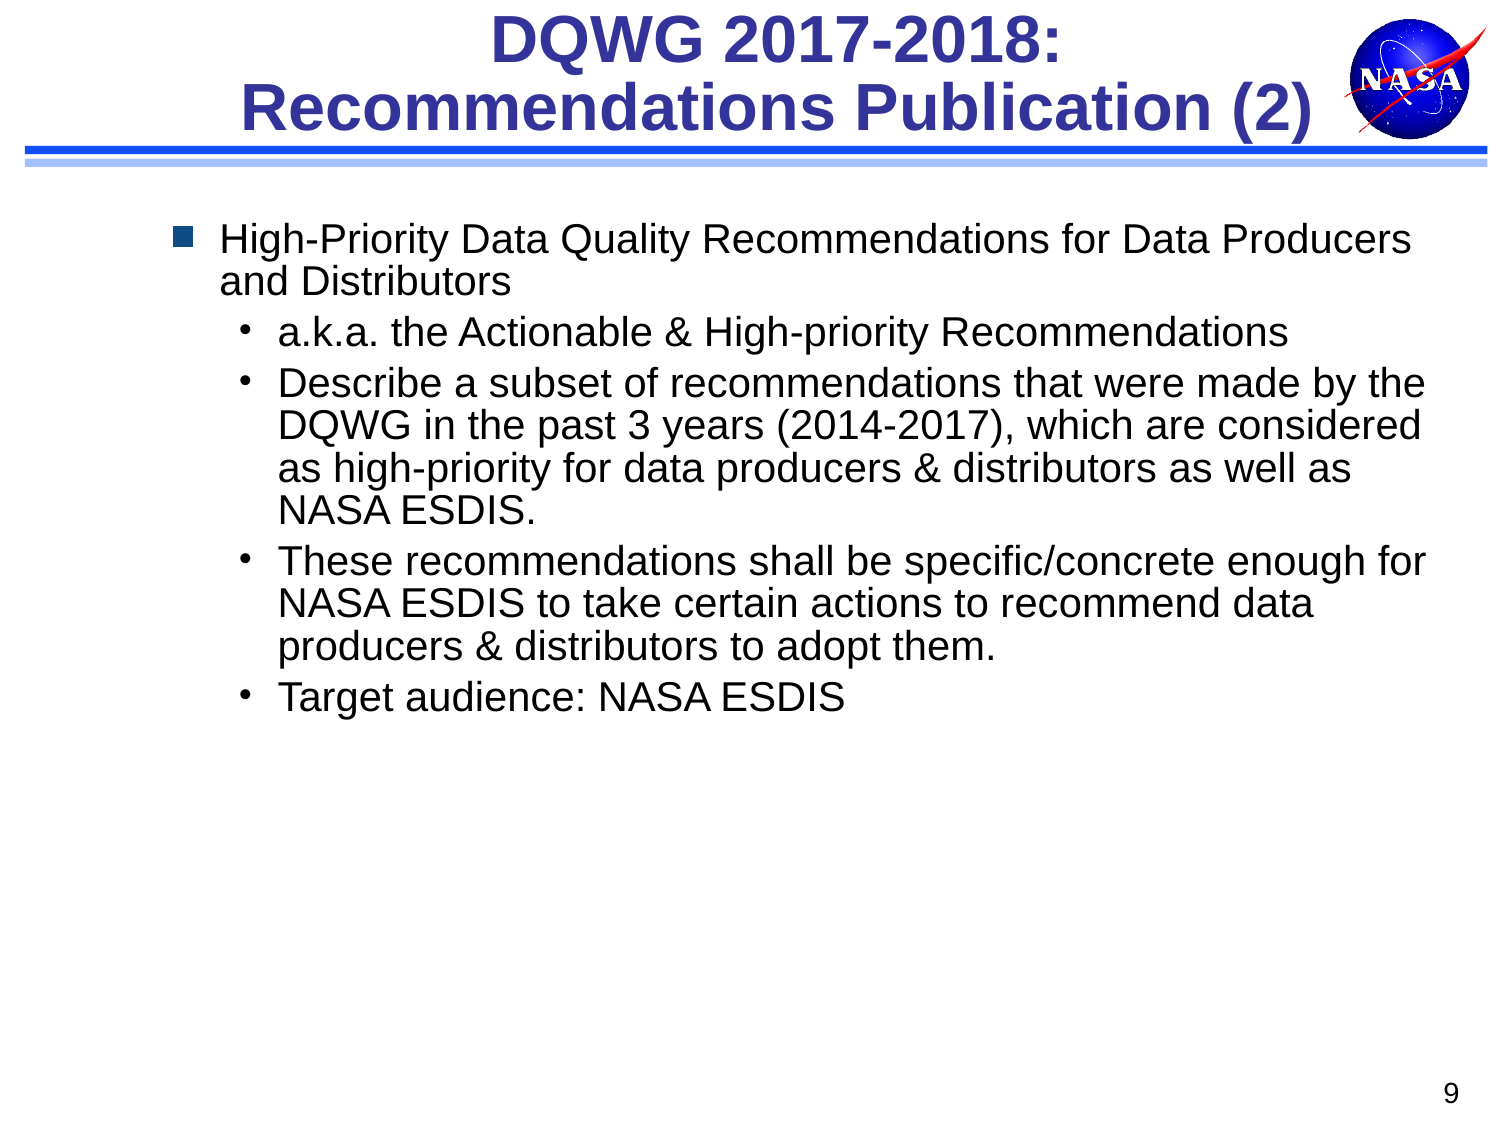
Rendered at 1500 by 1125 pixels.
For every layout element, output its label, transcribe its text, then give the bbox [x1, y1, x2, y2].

slide_number 9 [1161, 1066, 1475, 1125]
list High-Priority Data Quality Recommendations for Data Producers and Distributors a.k.a. the Actionable & High-priority Recommendations Describe a subset of recommendations that were made by the DQWG in the past 3 years (2014-2017), which are considered as high-priority for data producers & distributors as well as NASA ESDIS. These recommendations shall be specific/concrete enough for NASA ESDIS to take certain actions to recommend data producers & distributors to adopt them. Target audience: NASA ESDIS [157, 211, 1446, 1055]
picture [173, 226, 193, 247]
picture [1325, 10, 1500, 150]
title DQWG 2017-2018: Recommendations Publication (2) [207, 5, 1348, 147]
